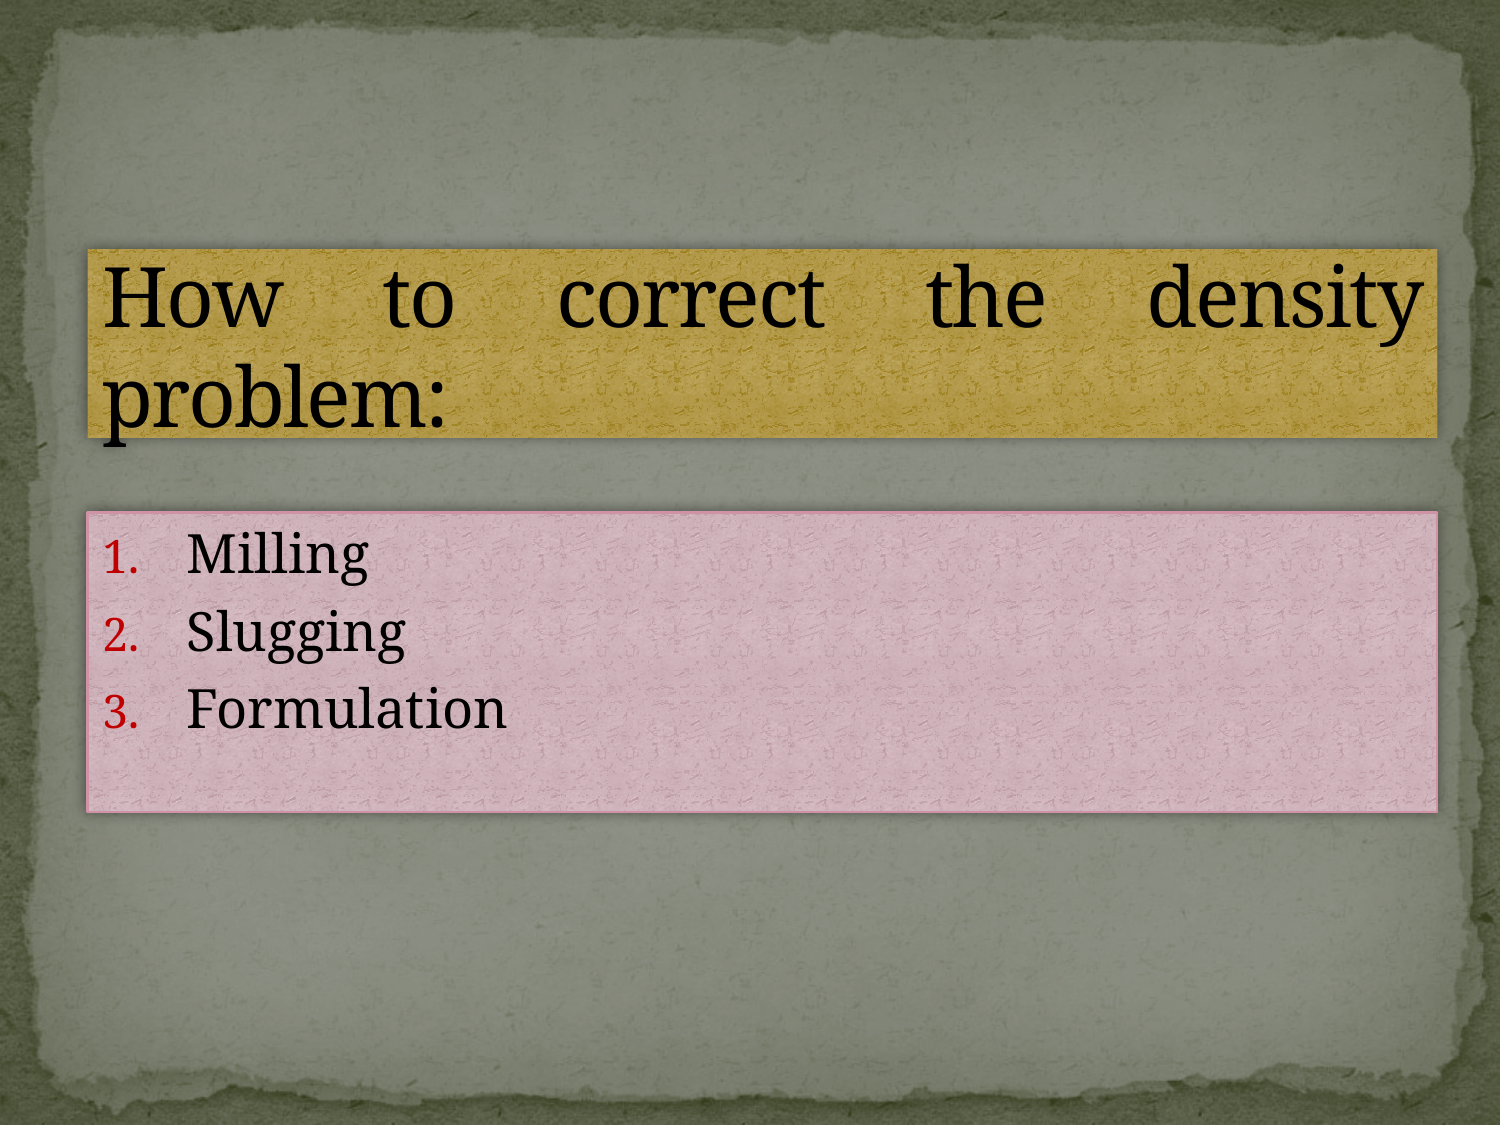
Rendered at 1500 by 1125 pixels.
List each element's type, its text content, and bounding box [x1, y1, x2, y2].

title How to correct the density problem: [87, 249, 1438, 438]
list Milling Slugging Formulation [86, 511, 1438, 813]
